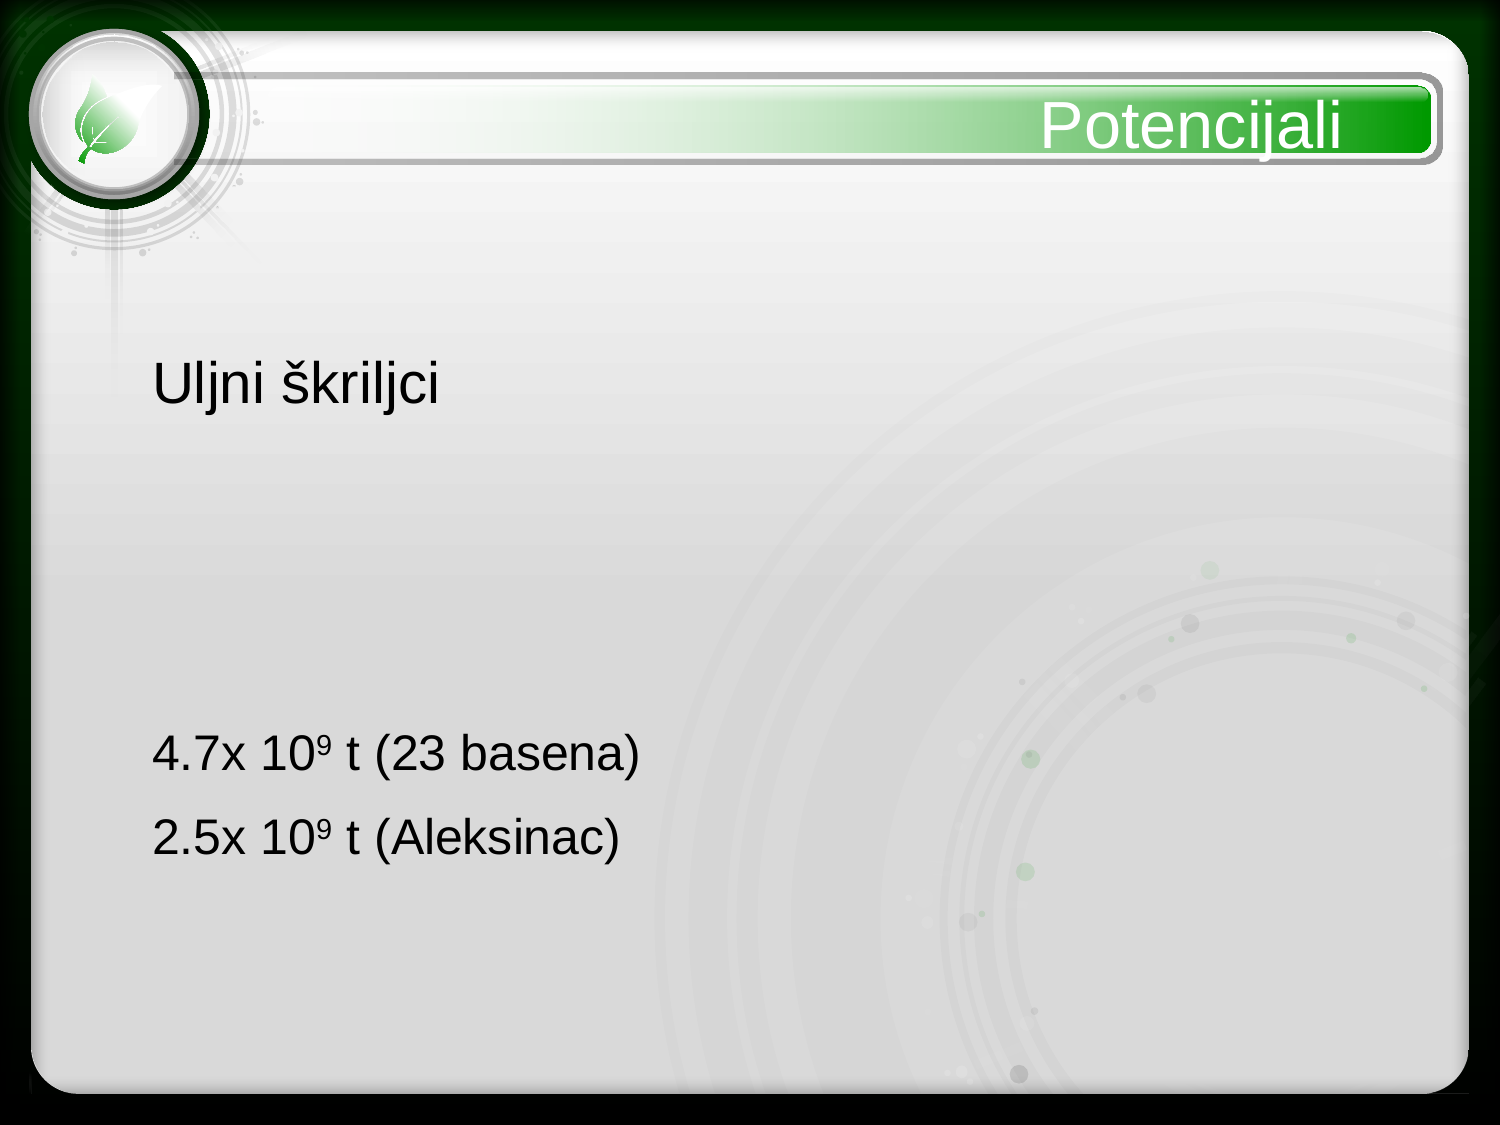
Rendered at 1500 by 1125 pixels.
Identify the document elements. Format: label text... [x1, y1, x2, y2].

text_box 4.7x 109 t (23 basena) 2.5x 109 t (Aleksinac) [137, 712, 1188, 873]
text_box Potencijali [1025, 74, 1363, 170]
text_box Uljni škriljci [137, 337, 588, 423]
